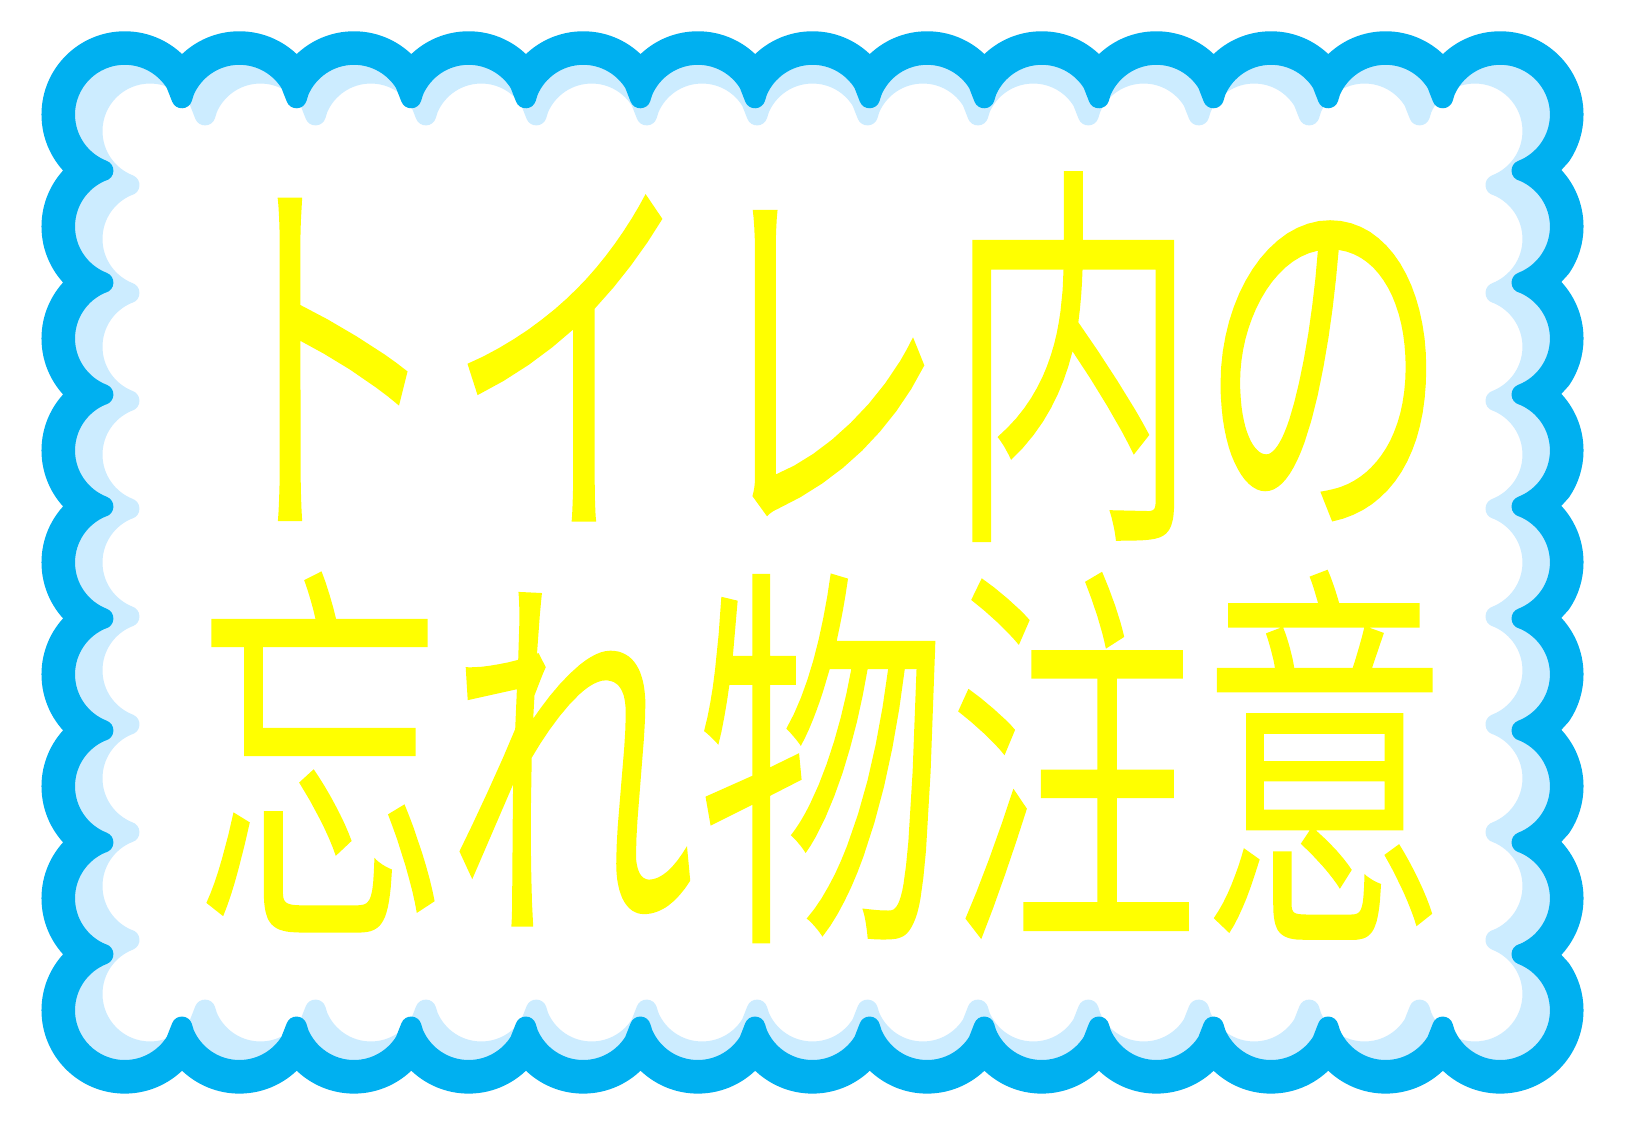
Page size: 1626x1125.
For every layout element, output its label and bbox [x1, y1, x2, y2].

text_box [1103, 1007, 1210, 1067]
text_box [1339, 1007, 1437, 1066]
text_box [527, 58, 1098, 118]
text_box [414, 58, 520, 118]
text_box [1103, 58, 1210, 118]
text_box [301, 58, 404, 118]
text_box [301, 1007, 404, 1067]
text_box [187, 59, 286, 118]
text_box [1456, 59, 1548, 1066]
text_box [187, 1007, 286, 1066]
text_box [49, 39, 1576, 1086]
text_box [77, 59, 169, 1066]
text_box [1221, 58, 1323, 118]
text_box [1339, 59, 1437, 118]
text_box [414, 1007, 520, 1067]
text_box [1221, 1007, 1323, 1067]
text_box [527, 1007, 1098, 1067]
